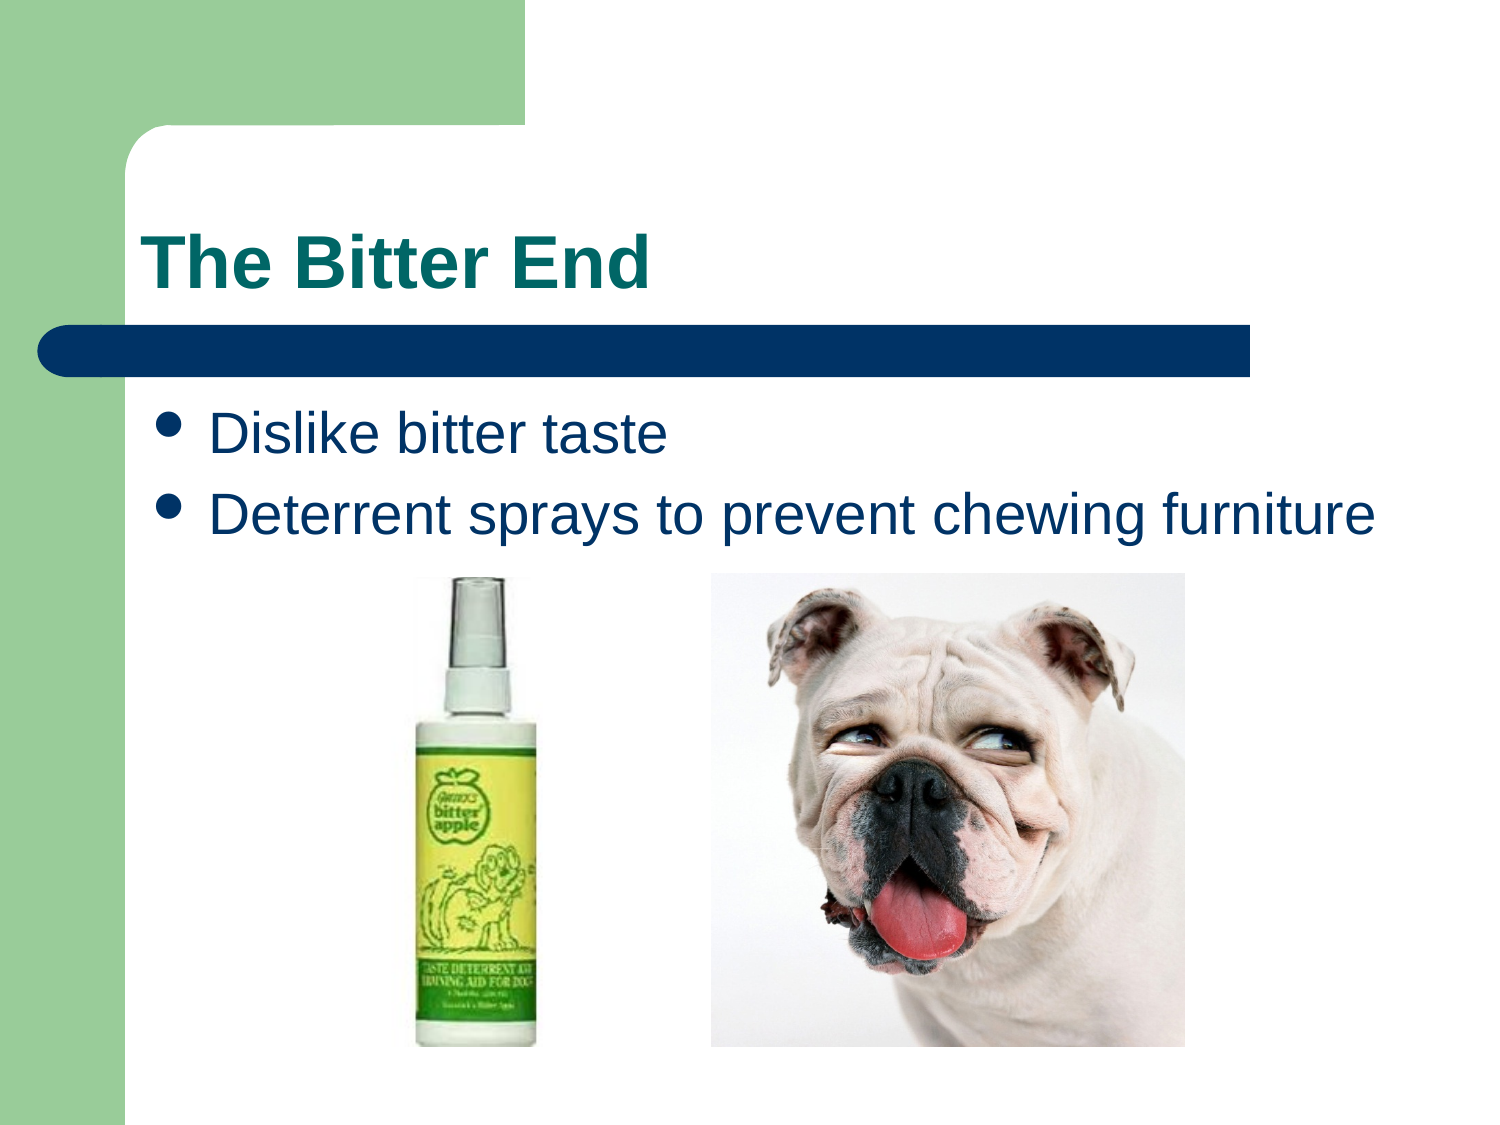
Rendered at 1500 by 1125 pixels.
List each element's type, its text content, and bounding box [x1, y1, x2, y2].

picture [242, 573, 1185, 1047]
list Dislike bitter taste Deterrent sprays to prevent chewing furniture [137, 387, 1400, 999]
title The Bitter End [124, 124, 1426, 313]
